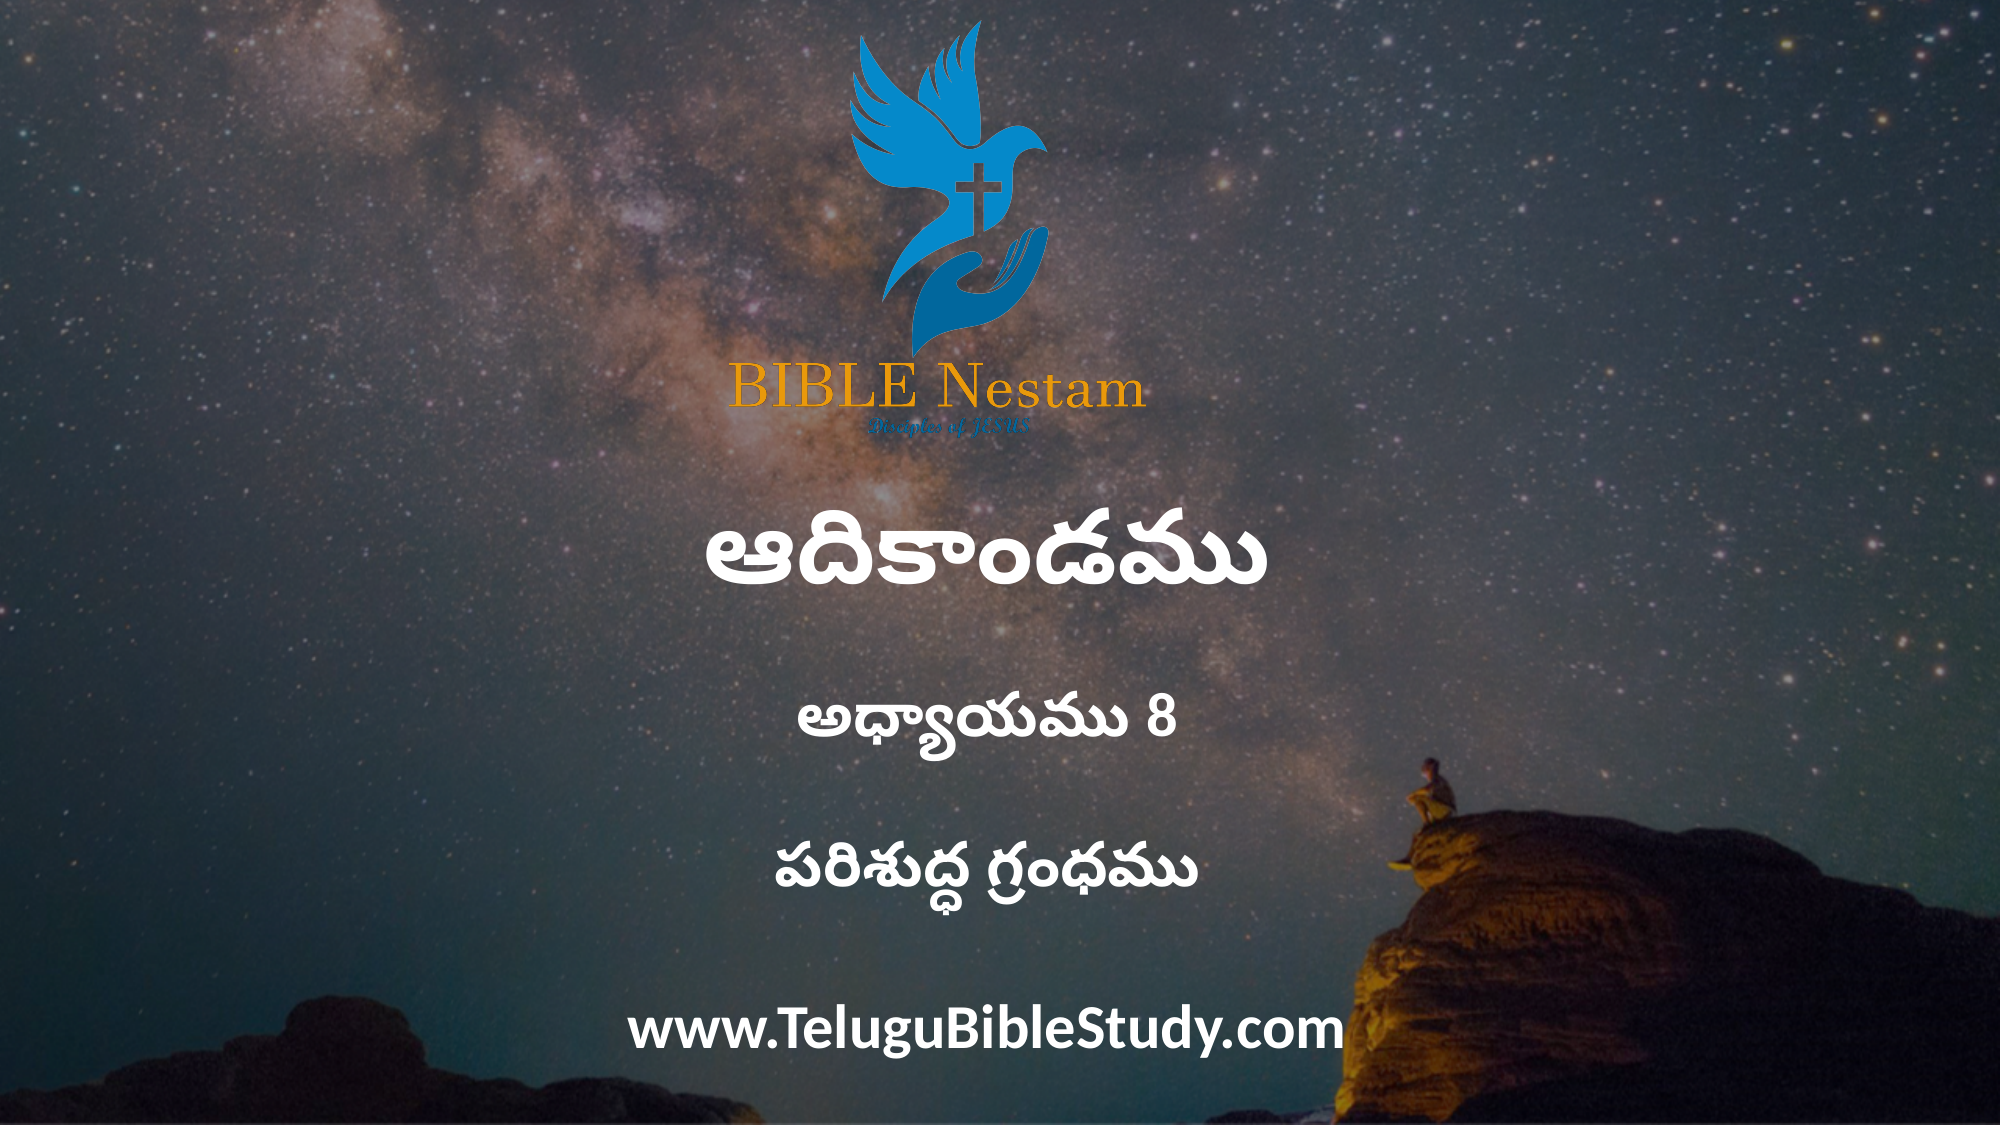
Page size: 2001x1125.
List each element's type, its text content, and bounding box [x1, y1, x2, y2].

subtitle అధ్యాయము 8 పరిశుద్ధ గ్రంధము www.TeluguBibleStudy.com [50, 666, 1925, 1084]
picture [0, 0, 2000, 1125]
title ఆదికాండము [50, 437, 1925, 646]
